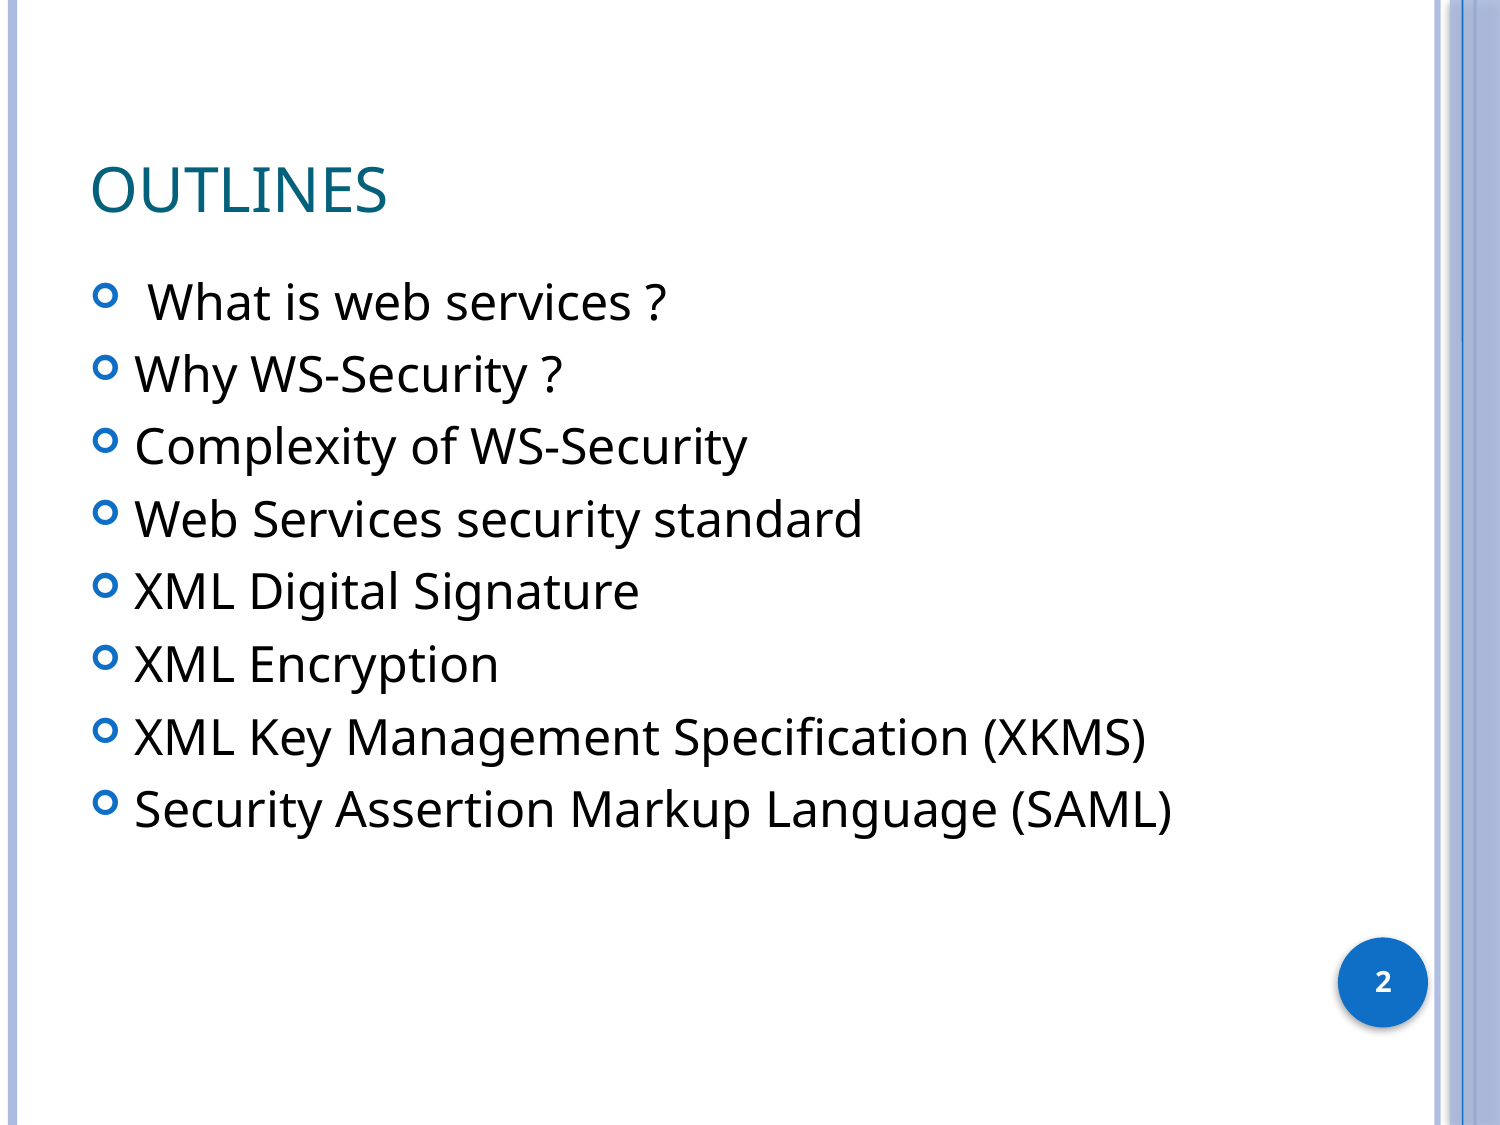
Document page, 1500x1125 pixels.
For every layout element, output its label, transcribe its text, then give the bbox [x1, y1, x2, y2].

title outlines [75, 45, 1300, 233]
list What is web services ? Why WS-Security ? Complexity of WS-Security Web Services security standard XML Digital Signature XML Encryption XML Key Management Specification (XKMS) Security Assertion Markup Language (SAML) [75, 262, 1300, 1062]
slide_number 2 [1333, 940, 1434, 1027]
